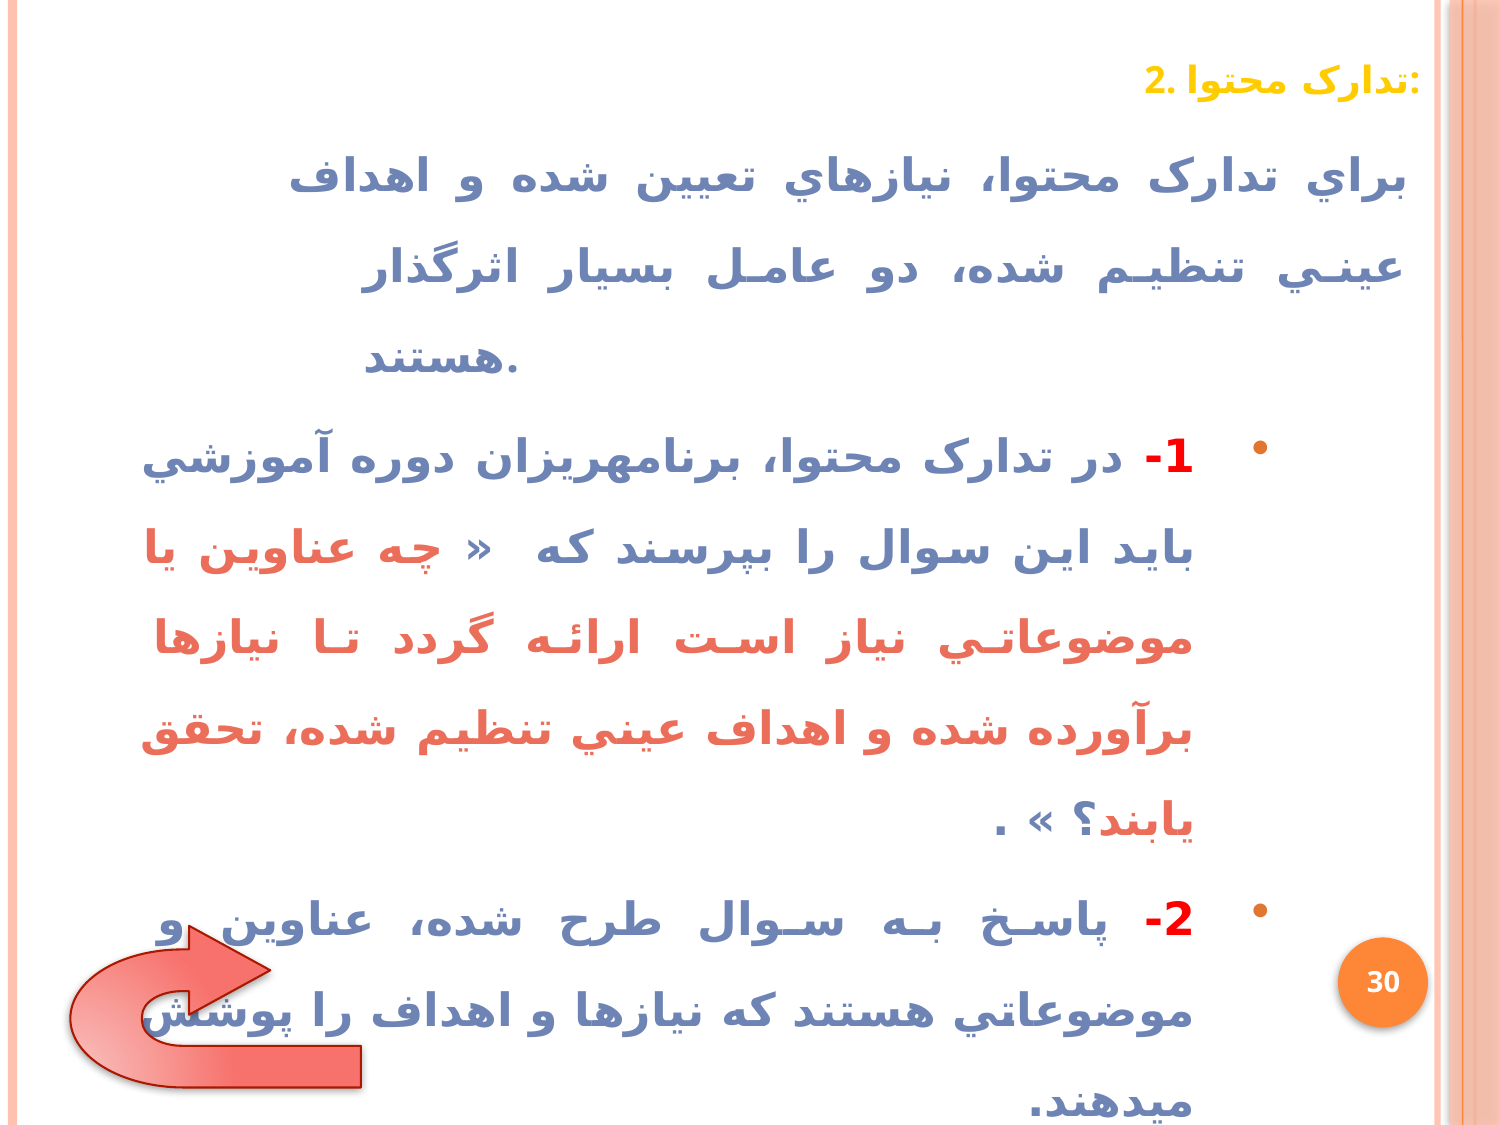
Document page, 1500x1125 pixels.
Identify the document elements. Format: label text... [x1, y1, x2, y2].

list 2. تدارک محتوا: براي تدارک محتوا، نيازهاي تعيين شده و اهداف عيني تنظيم شده، دو عامل بسيار اثرگذار هستند. 1- در تدارک محتوا، برنامه‏ريزان دوره آموزشي بايد اين سوال را بپرسند که « چه عناوين يا موضوعاتي نياز است ارائه گردد تا نيازها برآورده شده و اهداف عيني تنظيم شده، تحقق يابند؟ » . 2- پاسخ به سوال طرح شده، عناوين و موضوعاتي هستند که نيازها و اهداف را پوشش مي‏دهند. [123, 19, 1436, 1033]
text_box [69, 924, 362, 1089]
slide_number 30 [1333, 940, 1434, 1027]
